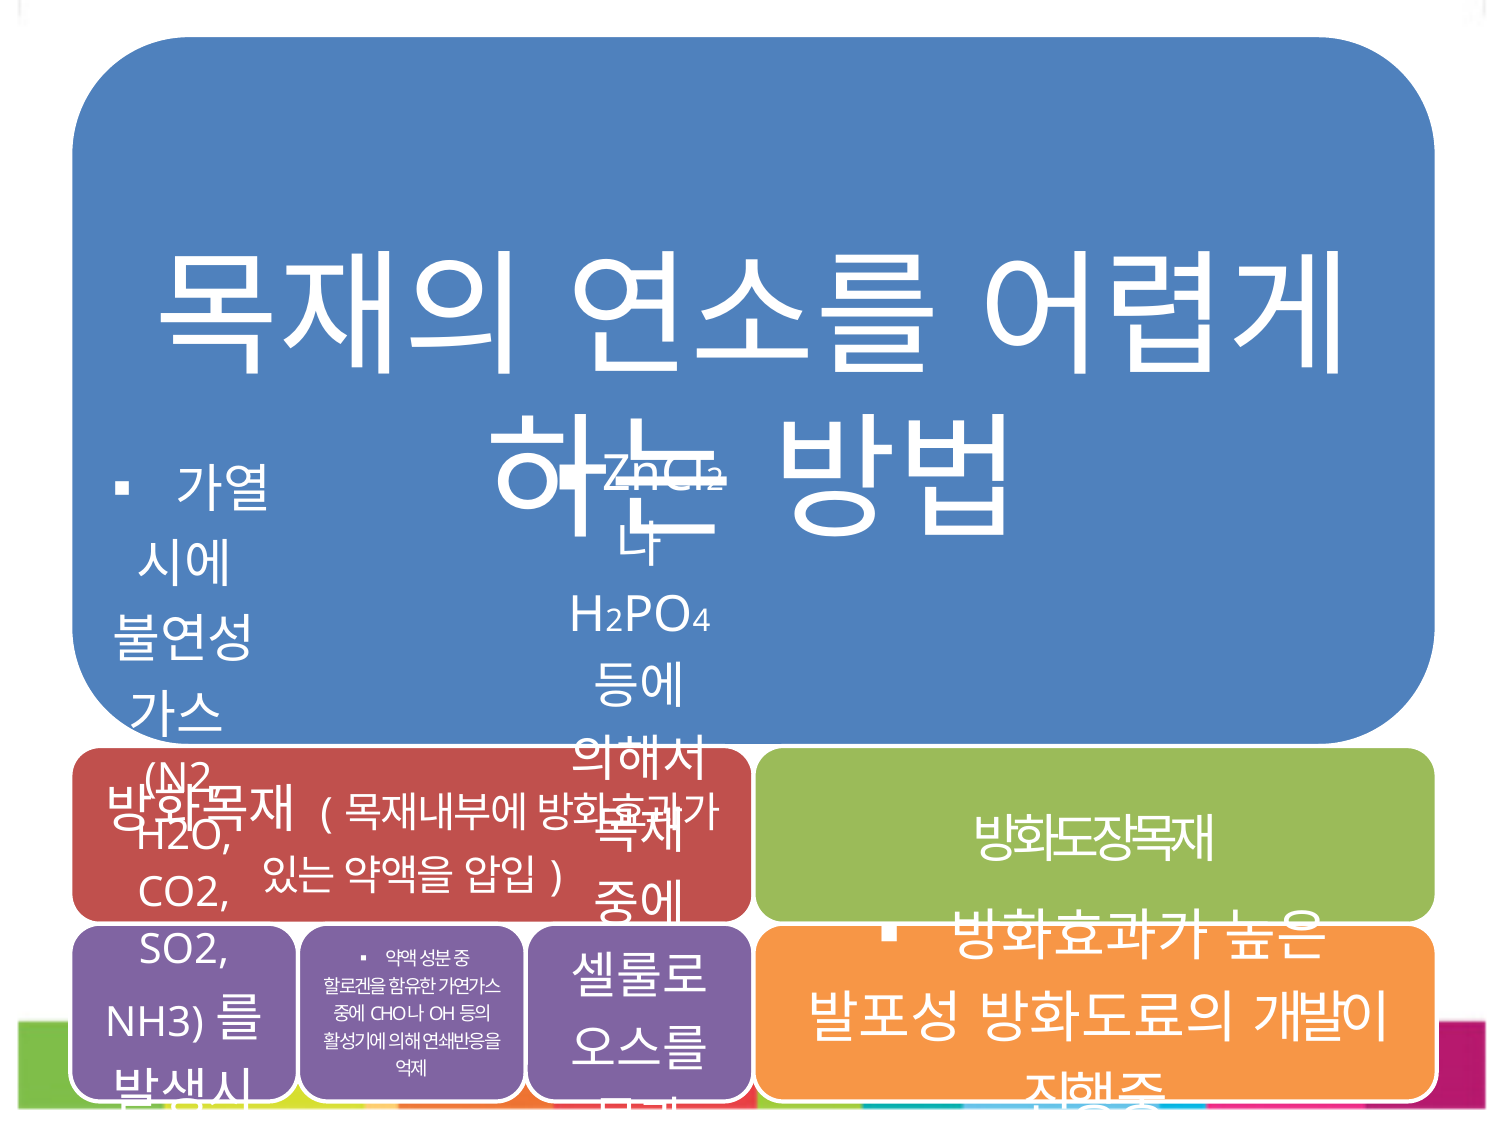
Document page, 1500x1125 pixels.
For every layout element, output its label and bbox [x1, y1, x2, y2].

picture [0, 0, 1500, 1125]
list [70, 34, 1437, 1102]
